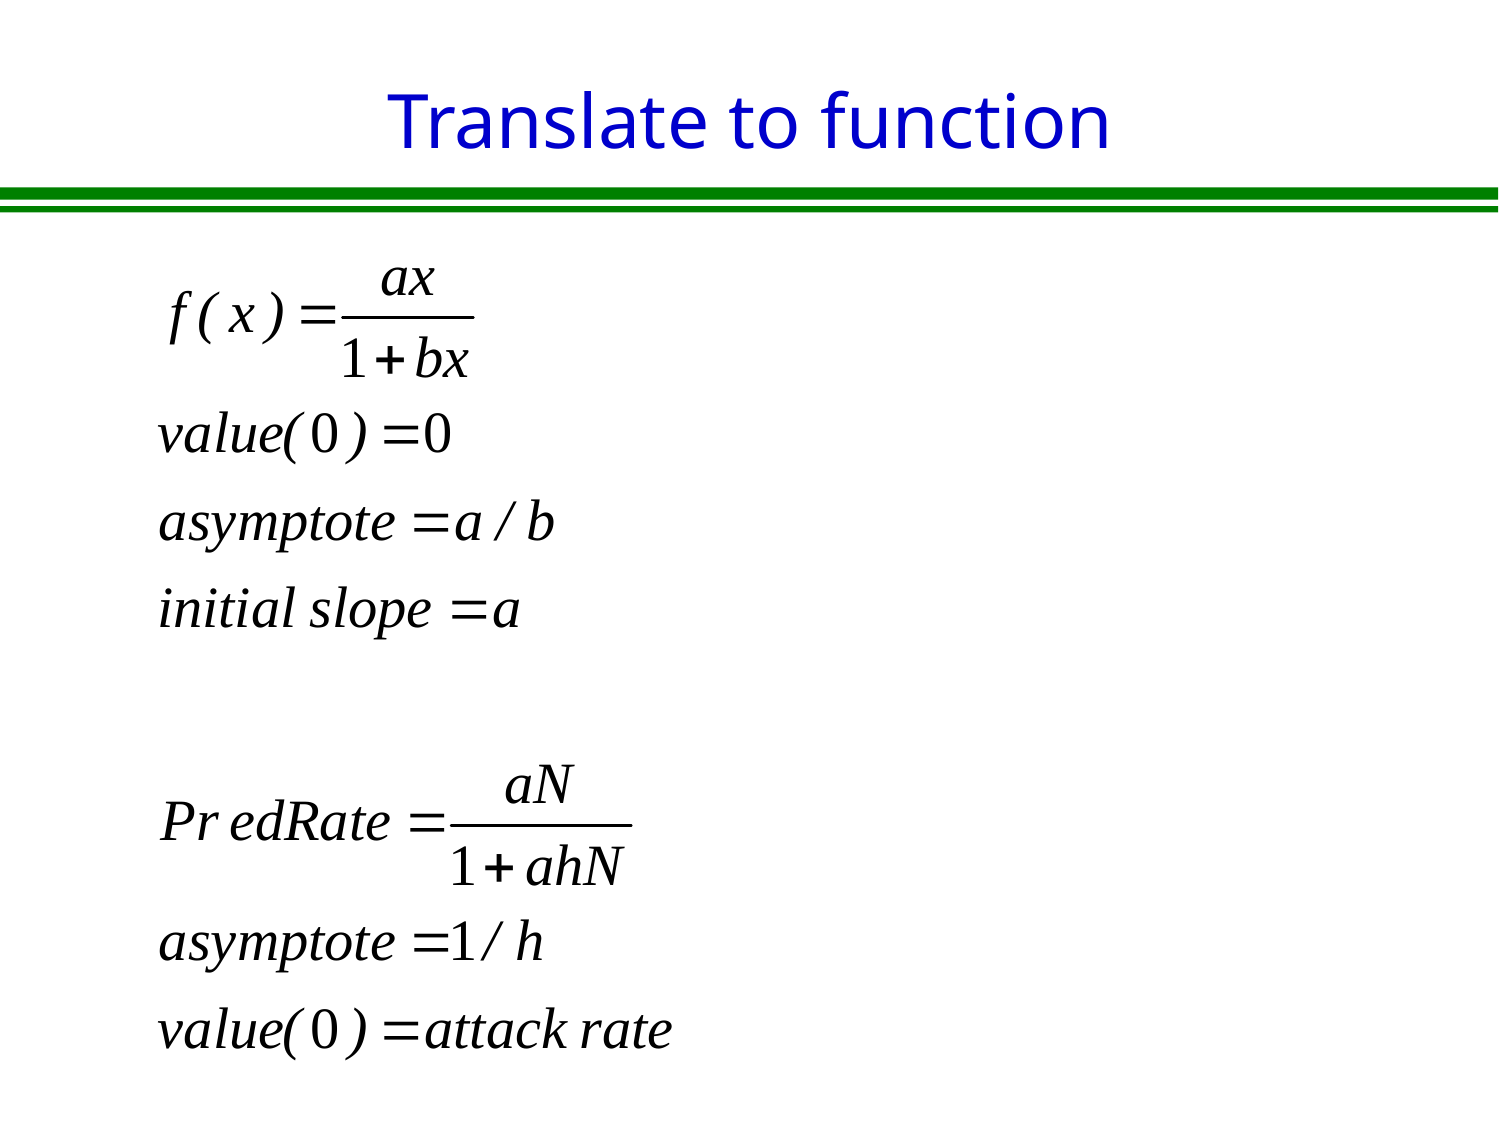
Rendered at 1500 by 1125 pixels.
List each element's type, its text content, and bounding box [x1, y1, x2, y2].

title Translate to function [112, 24, 1388, 213]
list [149, 237, 686, 1076]
